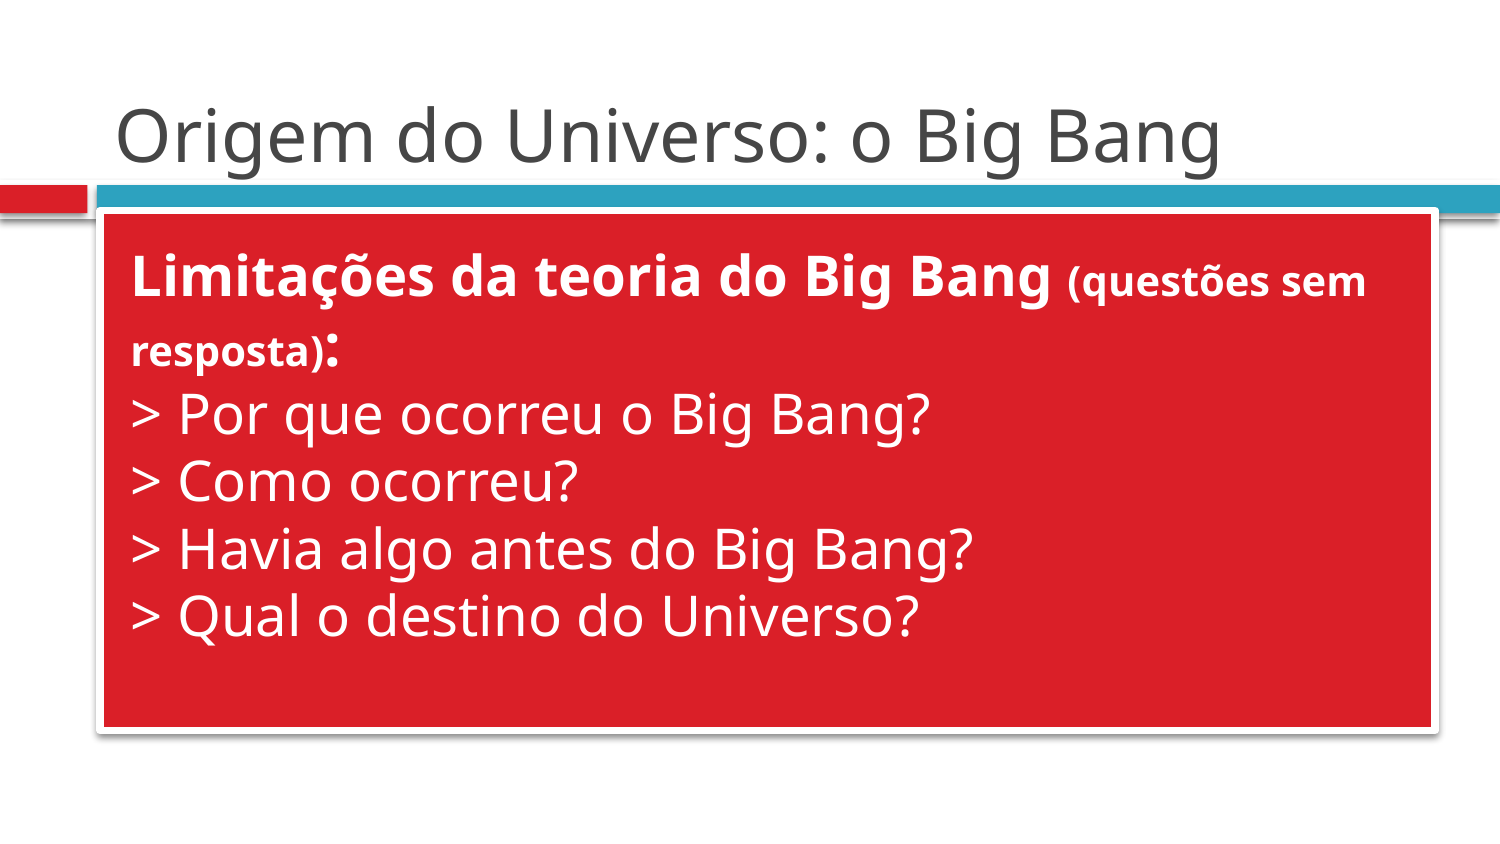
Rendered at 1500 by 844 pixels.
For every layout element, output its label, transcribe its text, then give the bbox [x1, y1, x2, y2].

title Origem do Universo: o Big Bang [99, 19, 1438, 185]
text_box Limitações da teoria do Big Bang (questões sem resposta): > Por que ocorreu o Big Bang? > Como ocorreu? > Havia algo antes do Big Bang? > Qual o destino do Universo? [96, 207, 1439, 734]
